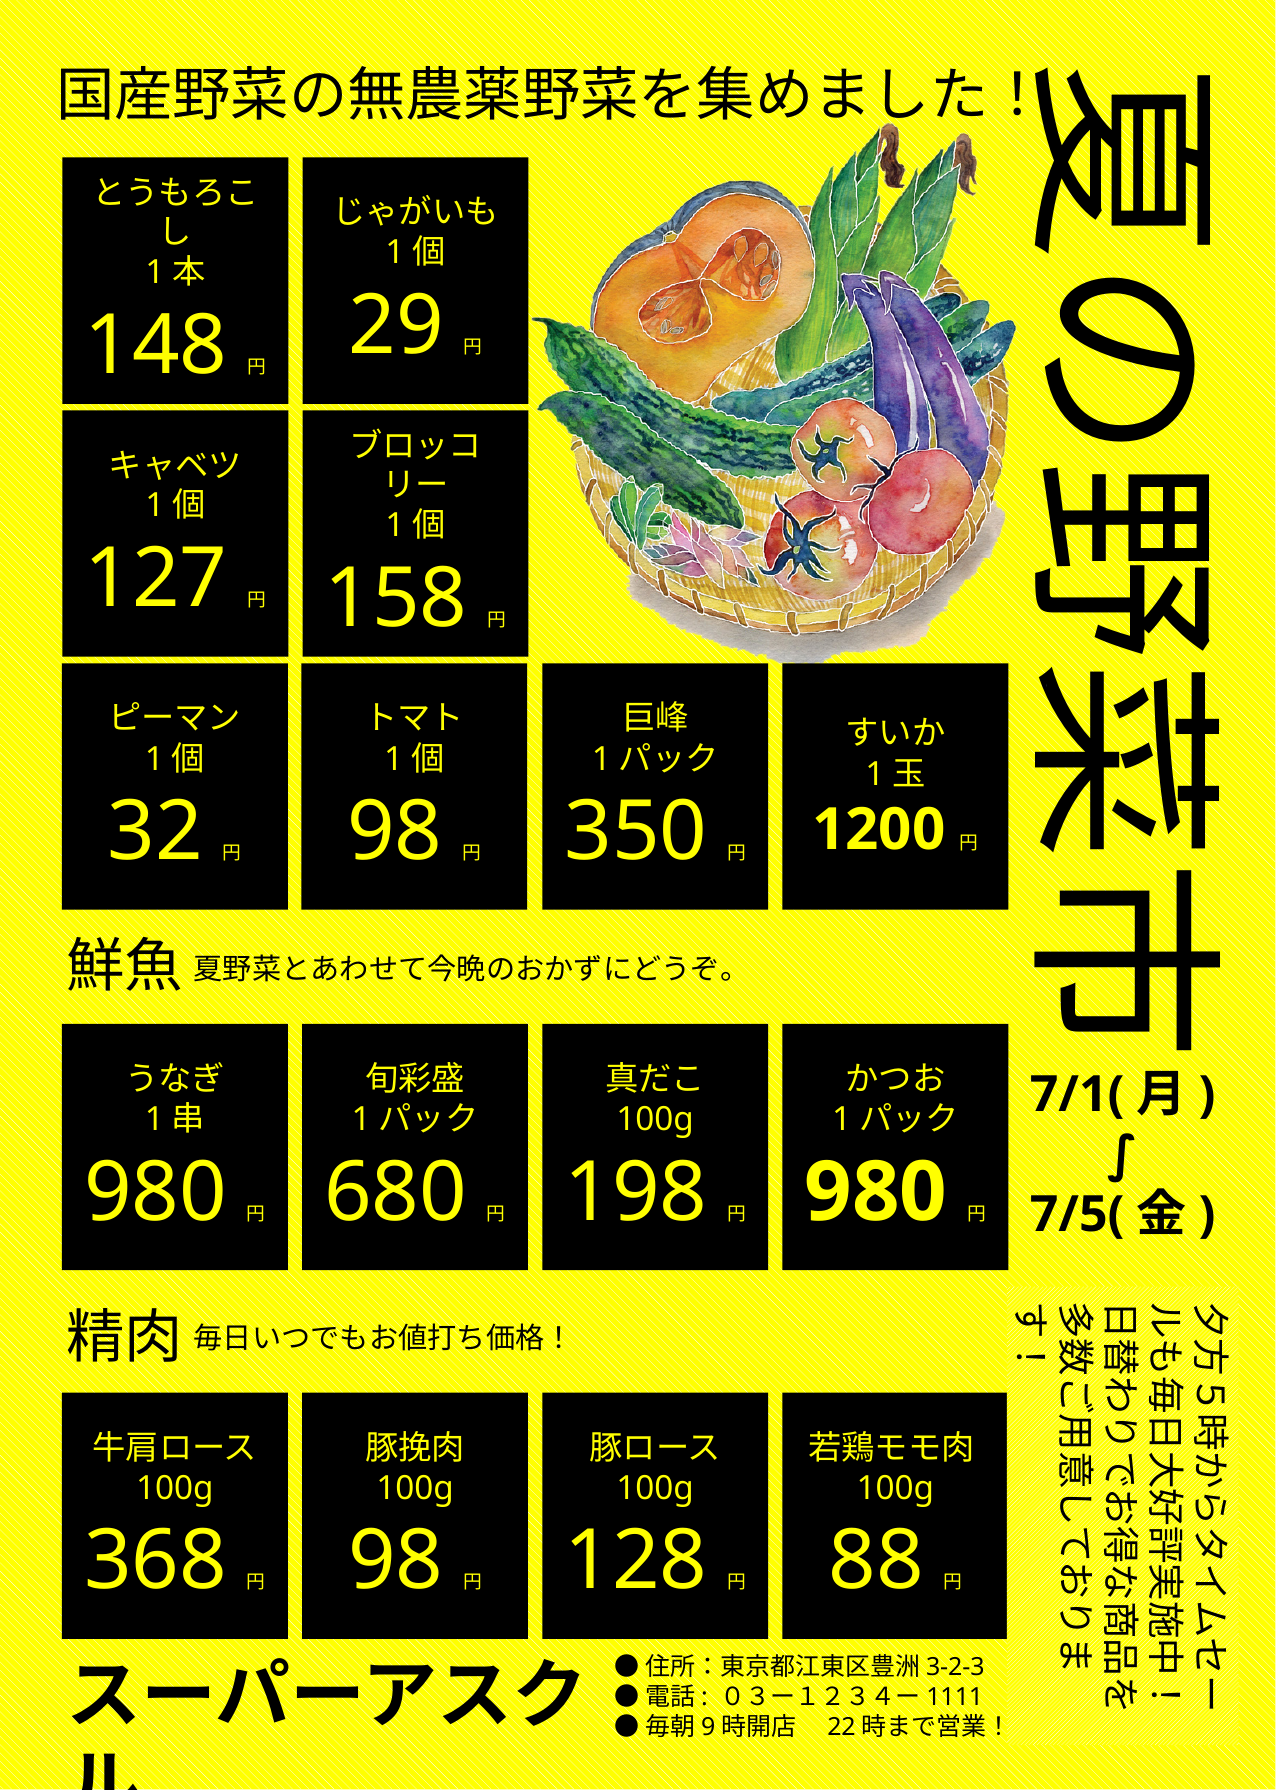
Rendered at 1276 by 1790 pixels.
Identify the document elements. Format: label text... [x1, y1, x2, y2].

text_box 若鶏モモ肉100g 88円 [781, 1392, 1006, 1640]
text_box じゃがいも 1個 29円 [302, 156, 519, 405]
text_box うなぎ 1串 980円 [61, 1023, 289, 1271]
text_box ●住所：東京都江東区豊洲3-2-3 ●電話: ０３ー１２３４ー1111 ●毎朝9時開店 22時まで営業！ [652, 1642, 1191, 1748]
text_box スーパーアスクル [51, 1639, 652, 1790]
text_box 精肉 [52, 1291, 199, 1377]
text_box トマト 1個 98円 [300, 662, 528, 911]
text_box ブロッコリー 1個 158円 [302, 409, 519, 658]
text_box 夕方５時からタイムセールも毎日大好評実施中！ 日替わりでお得な商品を多数ご用意しております！ [1006, 1286, 1239, 1746]
text_box とうもろこし 1本 148円 [61, 156, 289, 405]
text_box 毎日いつでもお値打ち価格！ [178, 1311, 1006, 1362]
text_box 旬彩盛 1パック 680円 [301, 1023, 529, 1271]
text_box 国産野菜の無農薬野菜を集めました！ [41, 50, 986, 135]
text_box 7/1(月) ∫ 7/5(金) [1008, 1054, 1237, 1249]
text_box 牛肩ロース 100g 368円 [61, 1392, 289, 1640]
text_box 鮮魚 [52, 921, 199, 1006]
text_box 豚挽肉 100g 98円 [301, 1392, 529, 1640]
text_box 豚ロース 100g 128円 [541, 1392, 769, 1640]
text_box [0, 0, 1276, 1790]
text_box かつお 1パック 980円 [781, 1023, 1009, 1271]
text_box 巨峰 1パック 350円 [541, 687, 769, 911]
text_box すいか 1玉 1200円 [781, 687, 1009, 911]
picture [519, 97, 1047, 687]
text_box 夏の野菜市 [986, 45, 1260, 1122]
text_box キャベツ 1個 127円 [61, 409, 289, 658]
text_box ピーマン 1個 32円 [61, 662, 289, 911]
text_box 夏野菜とあわせて今晩のおかずにどうぞ。 [178, 942, 1006, 993]
text_box 真だこ 100g 198円 [541, 1023, 769, 1271]
